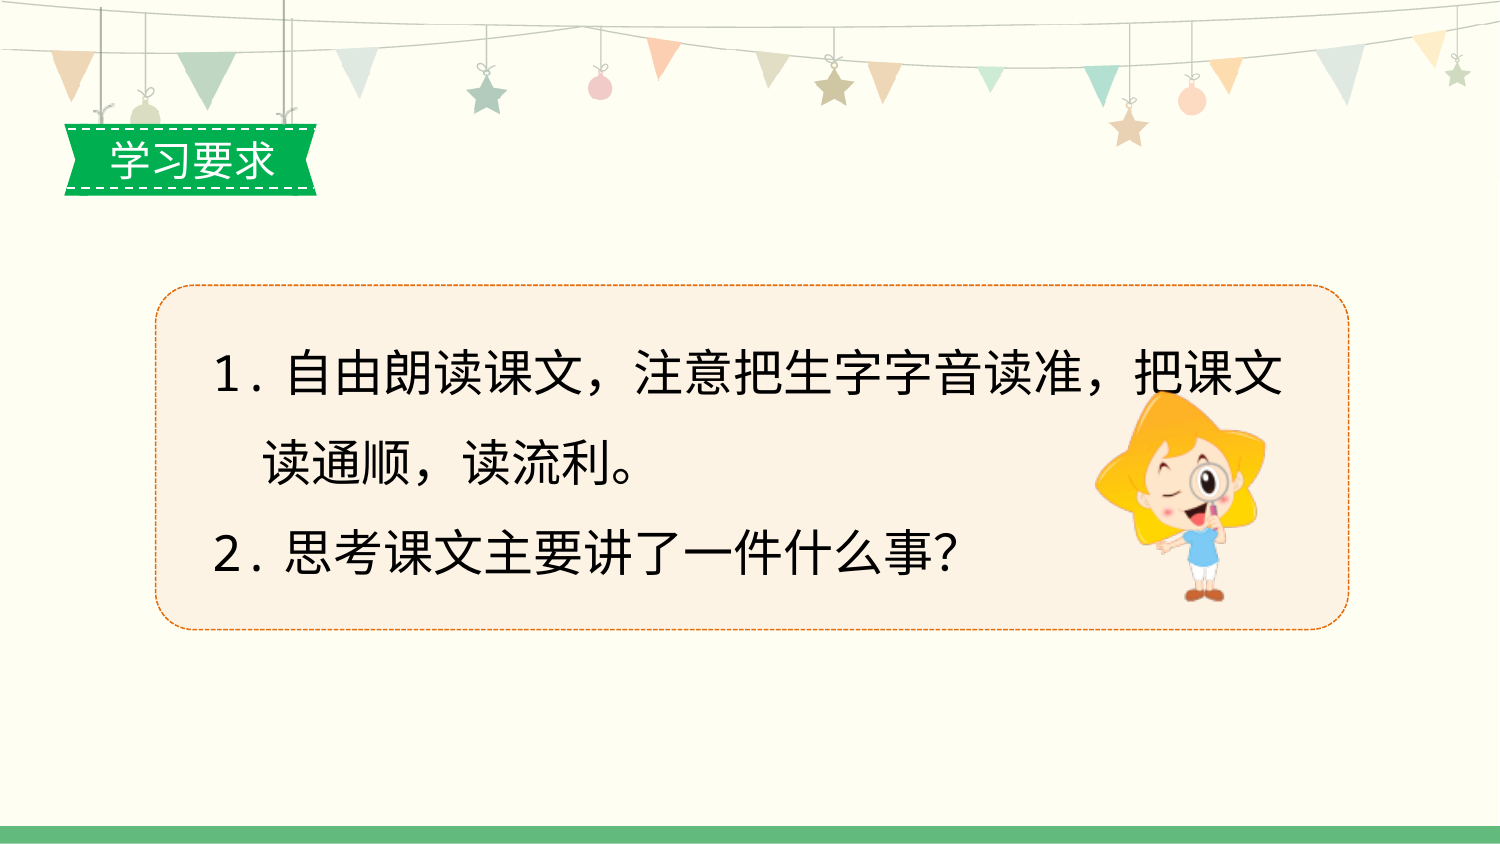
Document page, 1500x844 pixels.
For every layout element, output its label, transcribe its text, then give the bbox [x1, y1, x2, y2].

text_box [63, 0, 317, 196]
text_box 1.自由朗读课文，注意把生字字音读准，把课文 读通顺，读流利。 2.思考课文主要讲了一件什么事？ [196, 303, 1323, 589]
text_box [153, 283, 1351, 632]
picture [1080, 379, 1312, 611]
